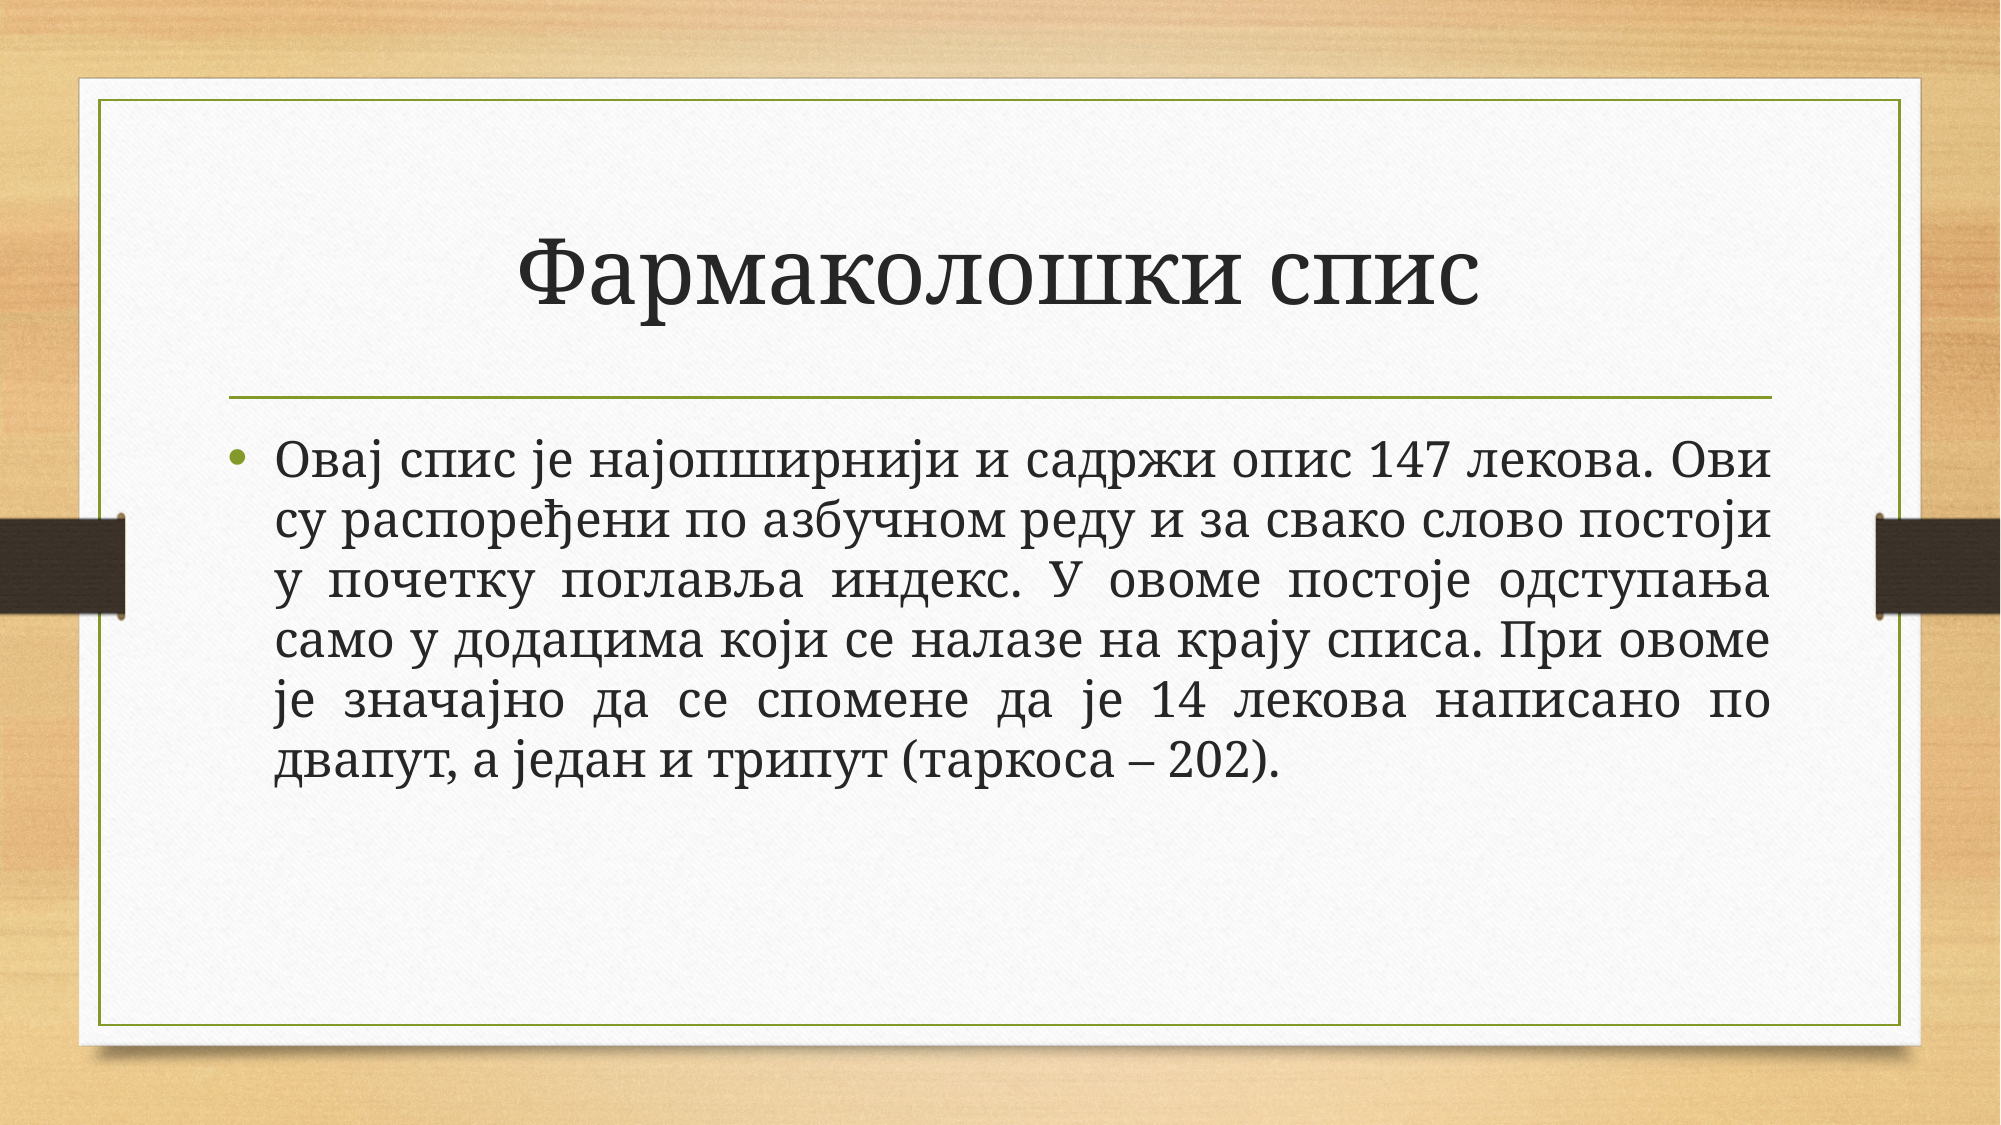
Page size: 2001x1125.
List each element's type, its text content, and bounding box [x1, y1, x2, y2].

title Фармаколошки спис [212, 161, 1788, 375]
picture [0, 0, 2001, 1125]
list Овај спис је најопширнији и садржи опис 147 лекова. Ови су распоређени по азбучном реду и за свако слово постоји у почетку поглавља индекс. У овоме постоје одступања само у додацима који се налазе на крају списа. При овоме је значајно да се спомене да је 14 лекова написано по двапут, а један и трипут (таркоса – 202). [212, 419, 1788, 964]
